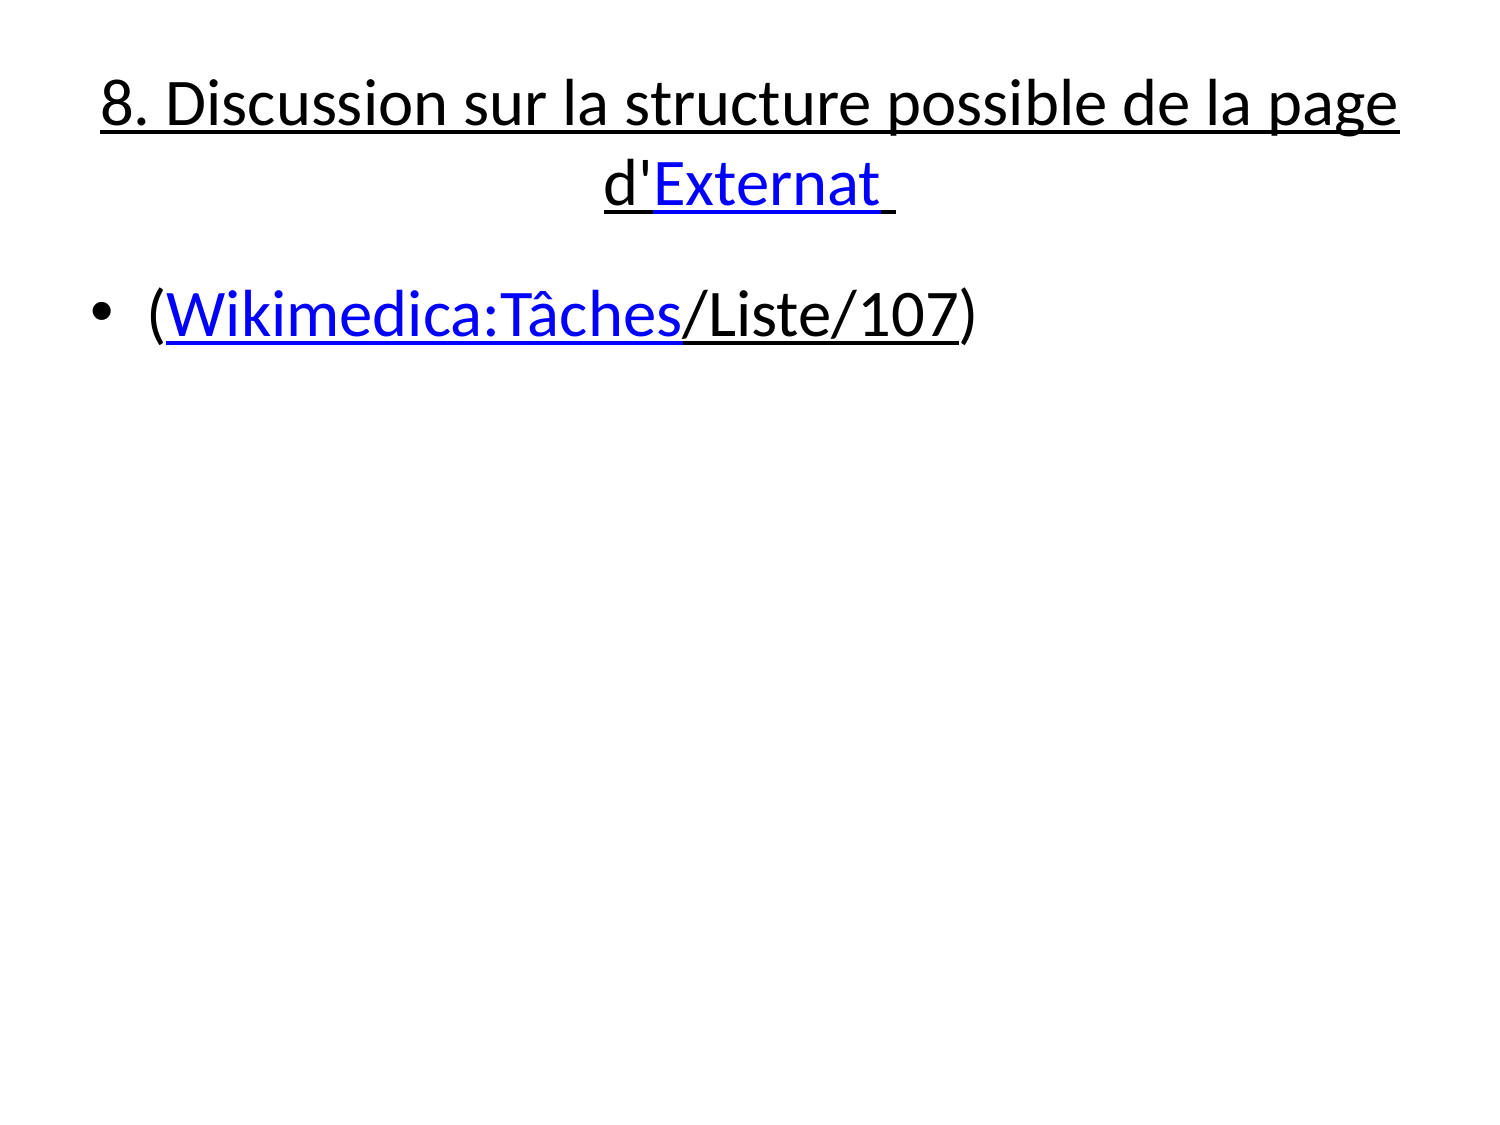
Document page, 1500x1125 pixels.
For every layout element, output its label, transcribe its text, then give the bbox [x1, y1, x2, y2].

list (Wikimedica:Tâches/Liste/107) [75, 262, 1425, 1005]
title 8. Discussion sur la structure possible de la page d'Externat [75, 45, 1425, 233]
